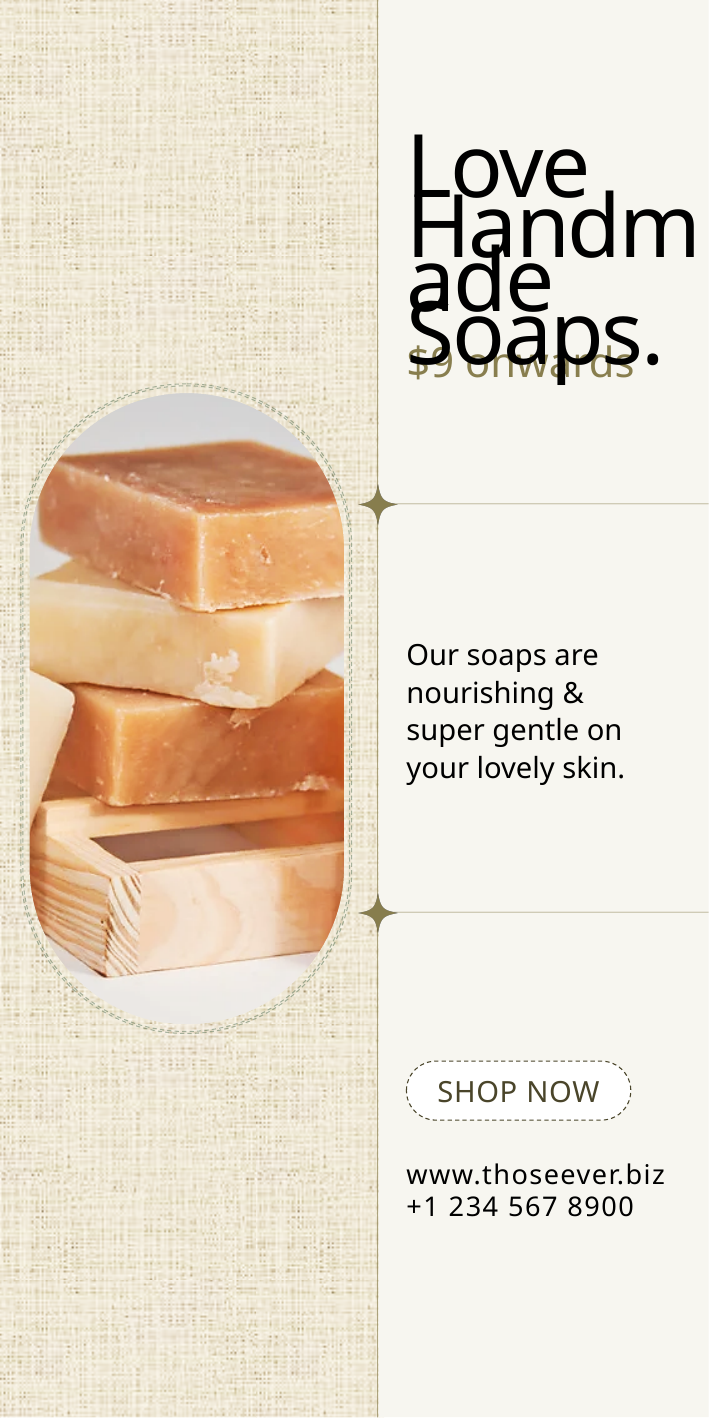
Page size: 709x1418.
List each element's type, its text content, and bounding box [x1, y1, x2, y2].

text_box [378, 913, 709, 1418]
text_box www.thoseever.biz +1 234 567 8900 [406, 1158, 697, 1222]
text_box [378, 504, 709, 912]
text_box [0, 0, 377, 1418]
picture [26, 382, 353, 1036]
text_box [406, 158, 706, 346]
picture [358, 893, 398, 933]
text_box SHOP NOW [404, 1059, 633, 1123]
picture [358, 484, 398, 525]
text_box Our soaps are nourishing & super gentle on your lovely skin. [406, 634, 642, 785]
text_box [378, 0, 709, 503]
text_box $9 onwards [406, 353, 669, 387]
